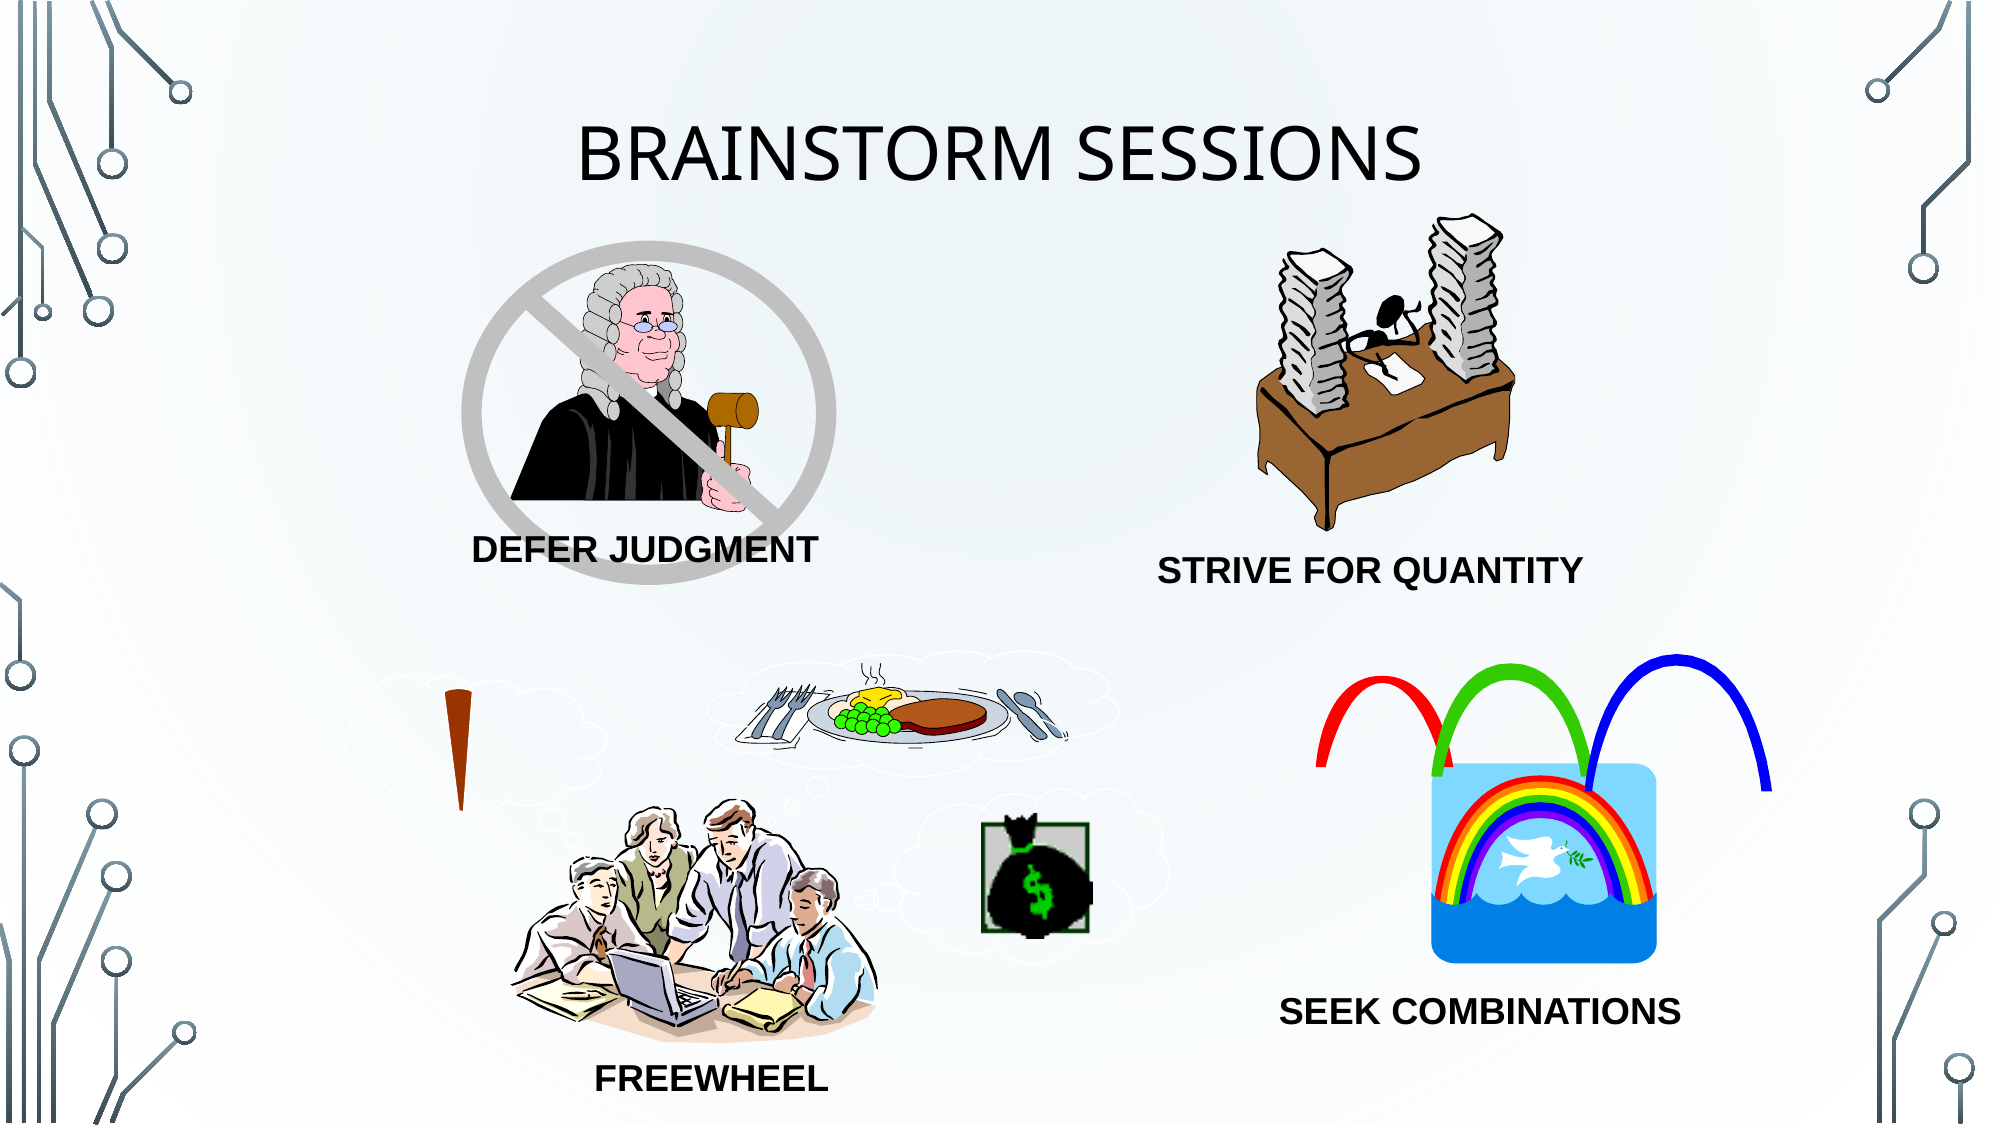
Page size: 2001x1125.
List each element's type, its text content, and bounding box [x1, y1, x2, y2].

title Brainstorm Sessions [187, 35, 1813, 278]
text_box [456, 250, 835, 579]
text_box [343, 650, 1170, 1107]
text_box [1068, 213, 1600, 599]
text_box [1262, 653, 1773, 1040]
